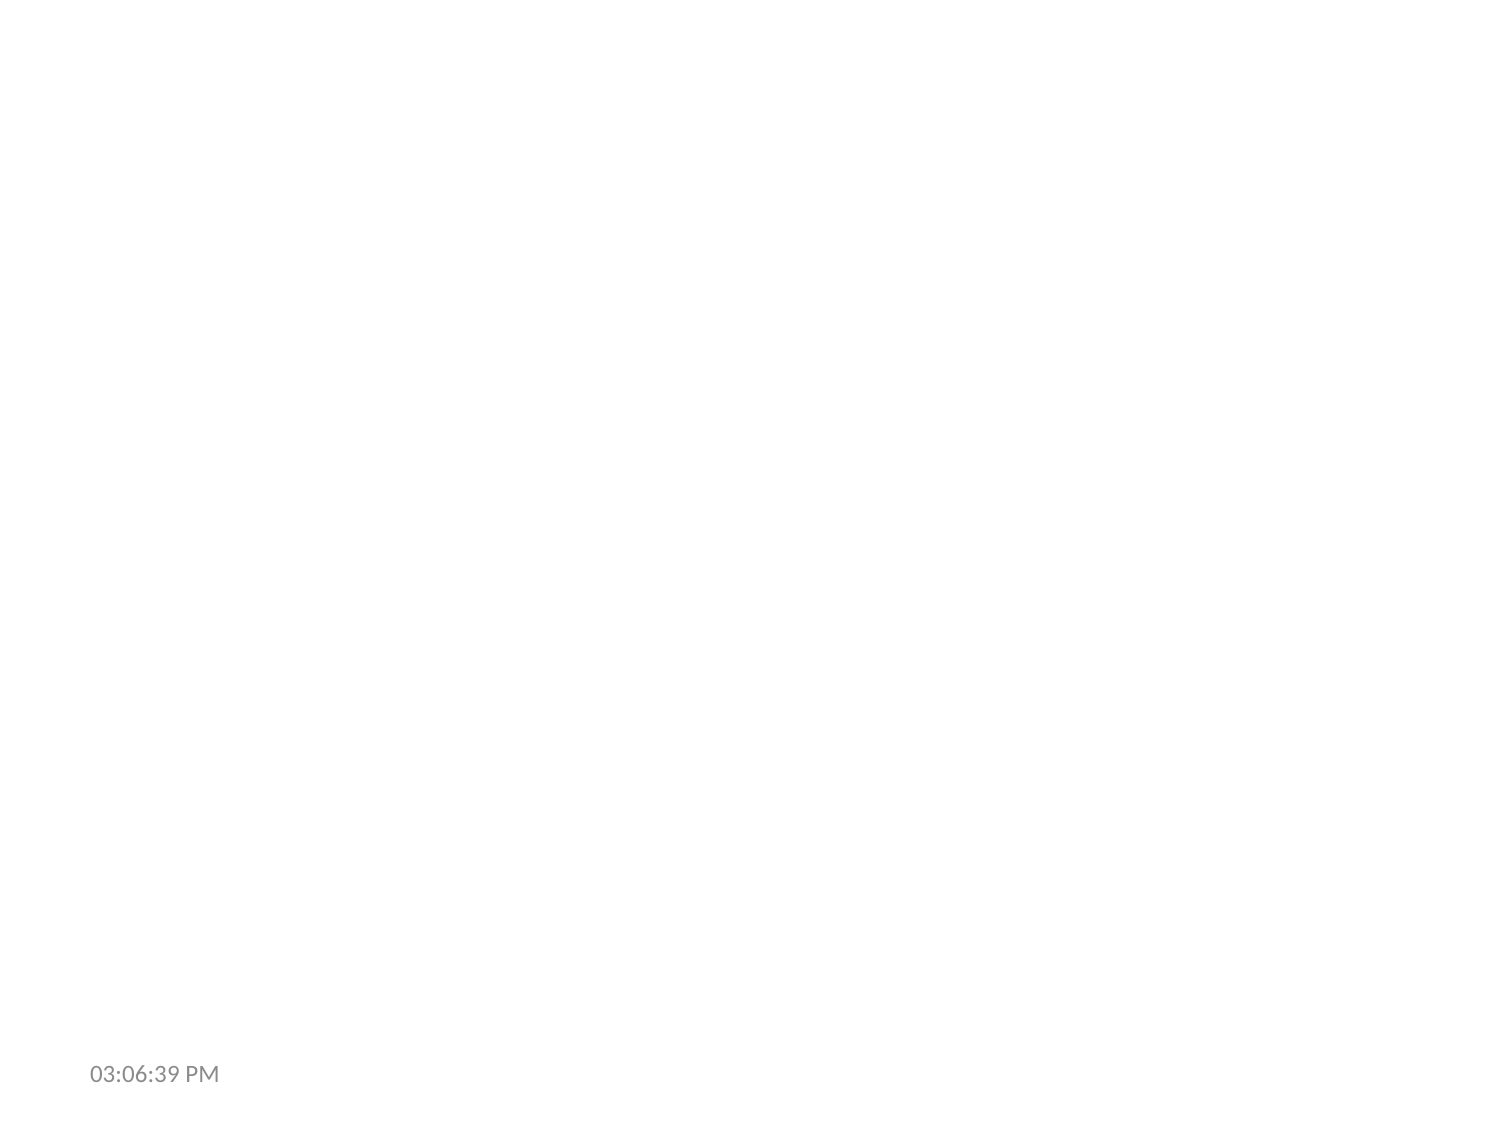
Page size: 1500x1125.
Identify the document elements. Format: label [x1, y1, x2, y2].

slide_number [75, 1042, 425, 1103]
